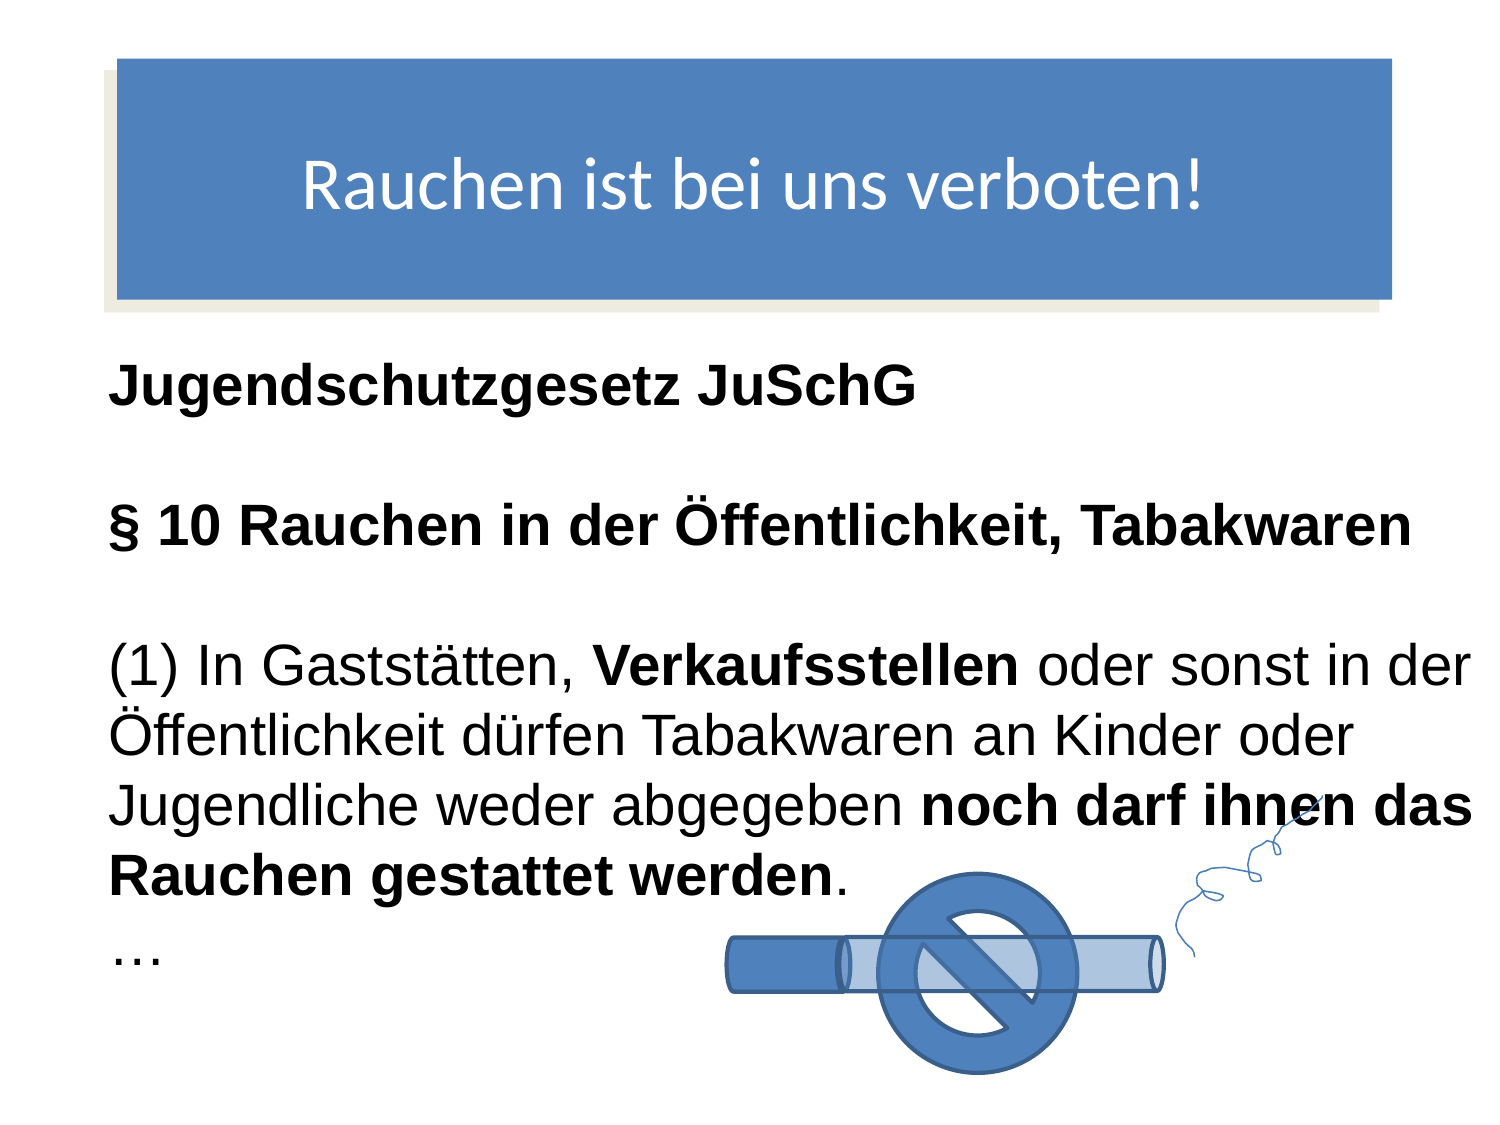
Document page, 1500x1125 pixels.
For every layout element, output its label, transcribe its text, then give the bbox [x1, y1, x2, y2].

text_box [726, 784, 1311, 1074]
text_box Rauchen ist bei uns verboten! [117, 58, 1393, 300]
text_box Jugendschutzgesetz JuSchG § 10 Rauchen in der Öffentlichkeit, Tabakwaren (1) In Gaststätten, Verkaufsstellen oder sonst in der Öffentlichkeit dürfen Tabakwaren an Kinder oder Jugendliche weder abgegeben noch darf ihnen das Rauchen gestattet werden. … [93, 339, 1500, 985]
